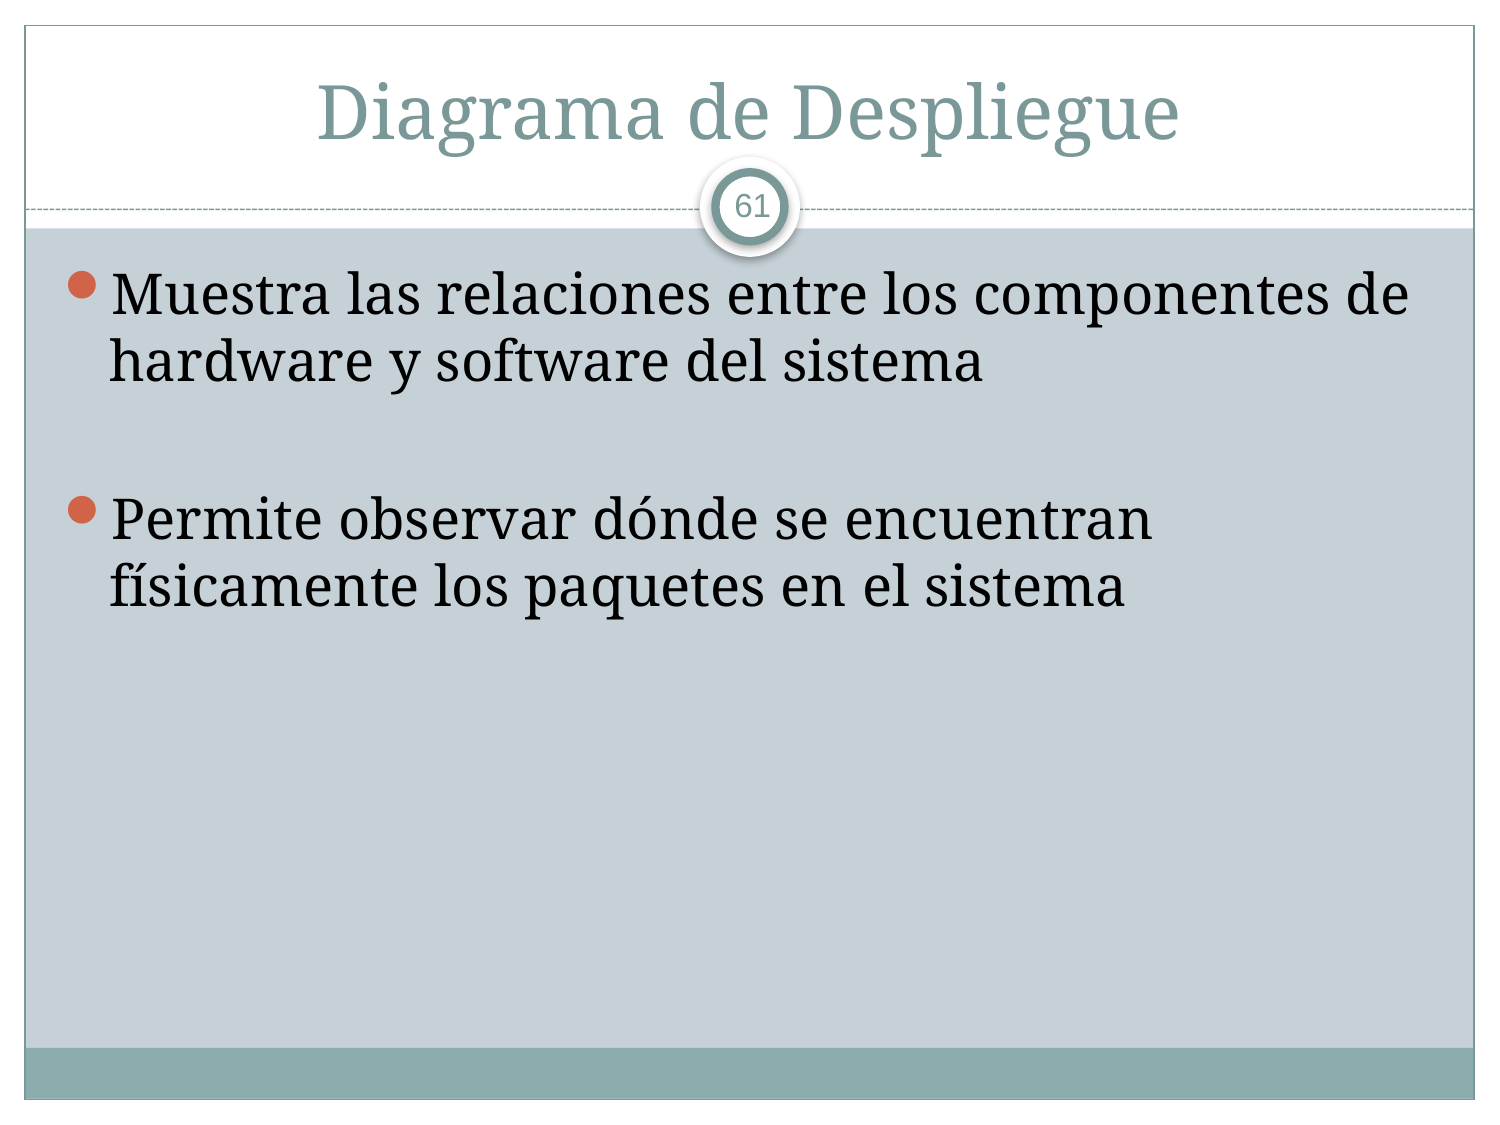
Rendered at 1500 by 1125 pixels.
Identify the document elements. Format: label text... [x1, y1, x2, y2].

list Muestra las relaciones entre los componentes de hardware y software del sistema Permite observar dónde se encuentran físicamente los paquetes en el sistema [49, 250, 1445, 1001]
title Diagrama de Despliegue [49, 37, 1450, 162]
slide_number 61 [715, 168, 791, 241]
